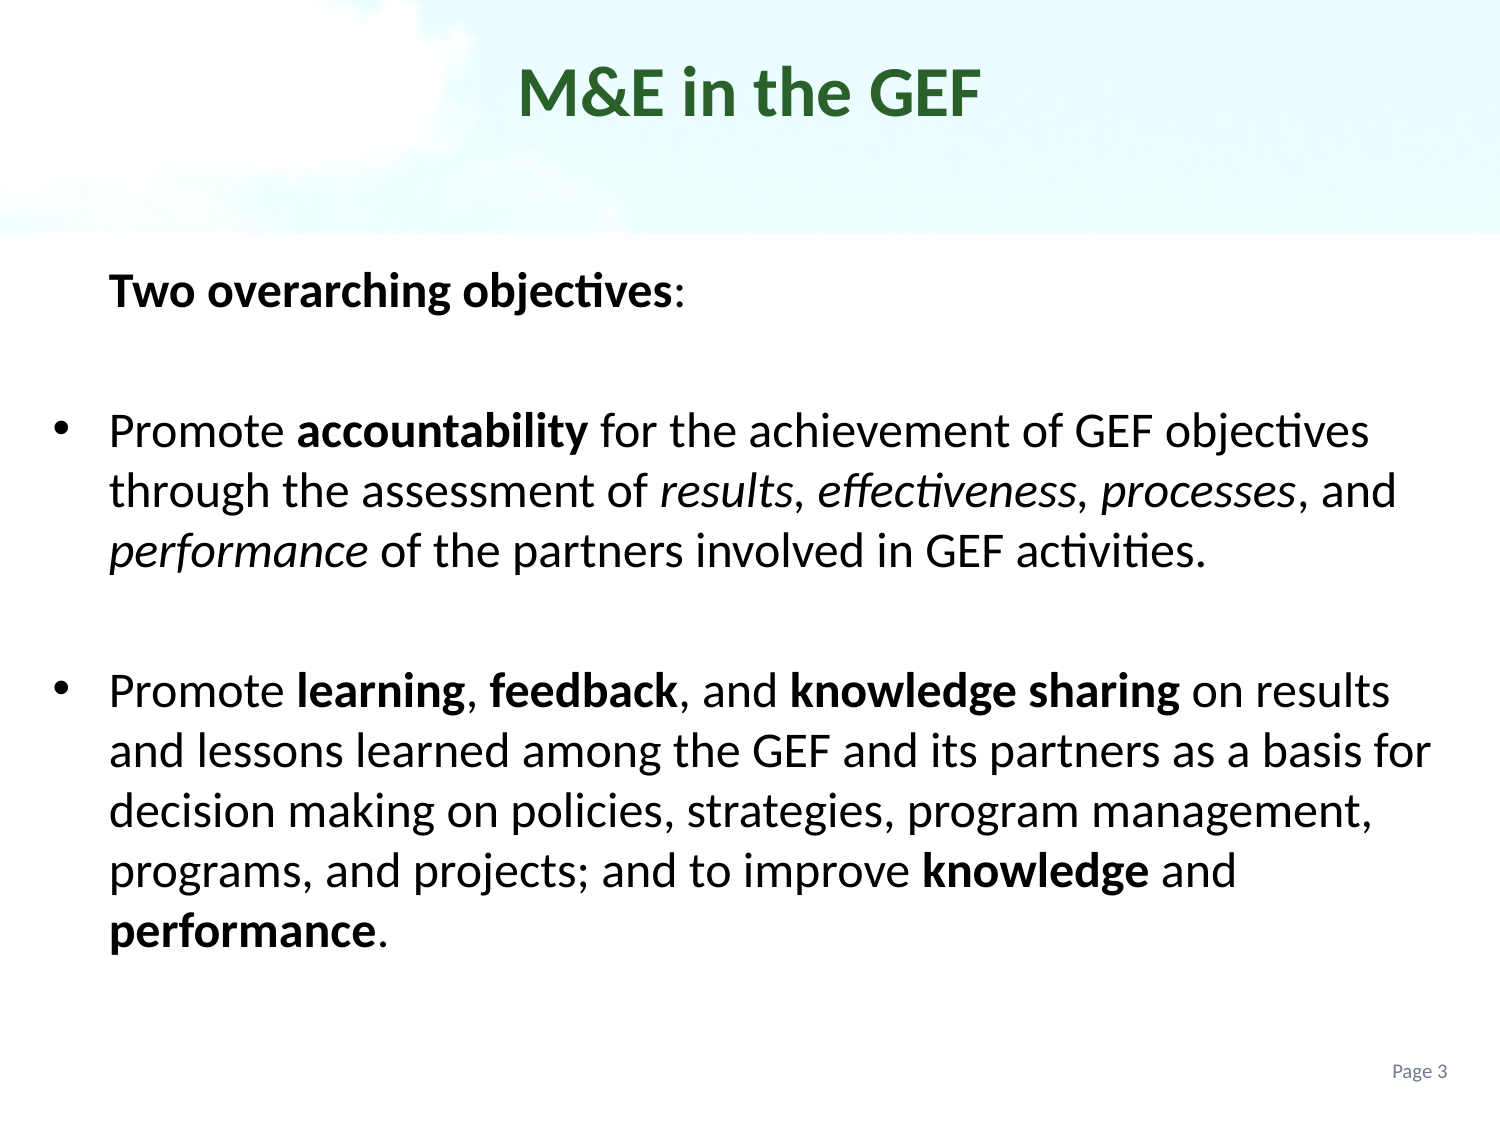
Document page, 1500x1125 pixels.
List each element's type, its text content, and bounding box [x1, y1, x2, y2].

list Two overarching objectives: Promote accountability for the achievement of GEF objectives through the assessment of results, effectiveness, processes, and performance of the partners involved in GEF activities. Promote learning, feedback, and knowledge sharing on results and lessons learned among the GEF and its partners as a basis for decision making on policies, strategies, program management, programs, and projects; and to improve knowledge and performance. [37, 249, 1463, 1050]
title M&E in the GEF [37, 37, 1463, 225]
